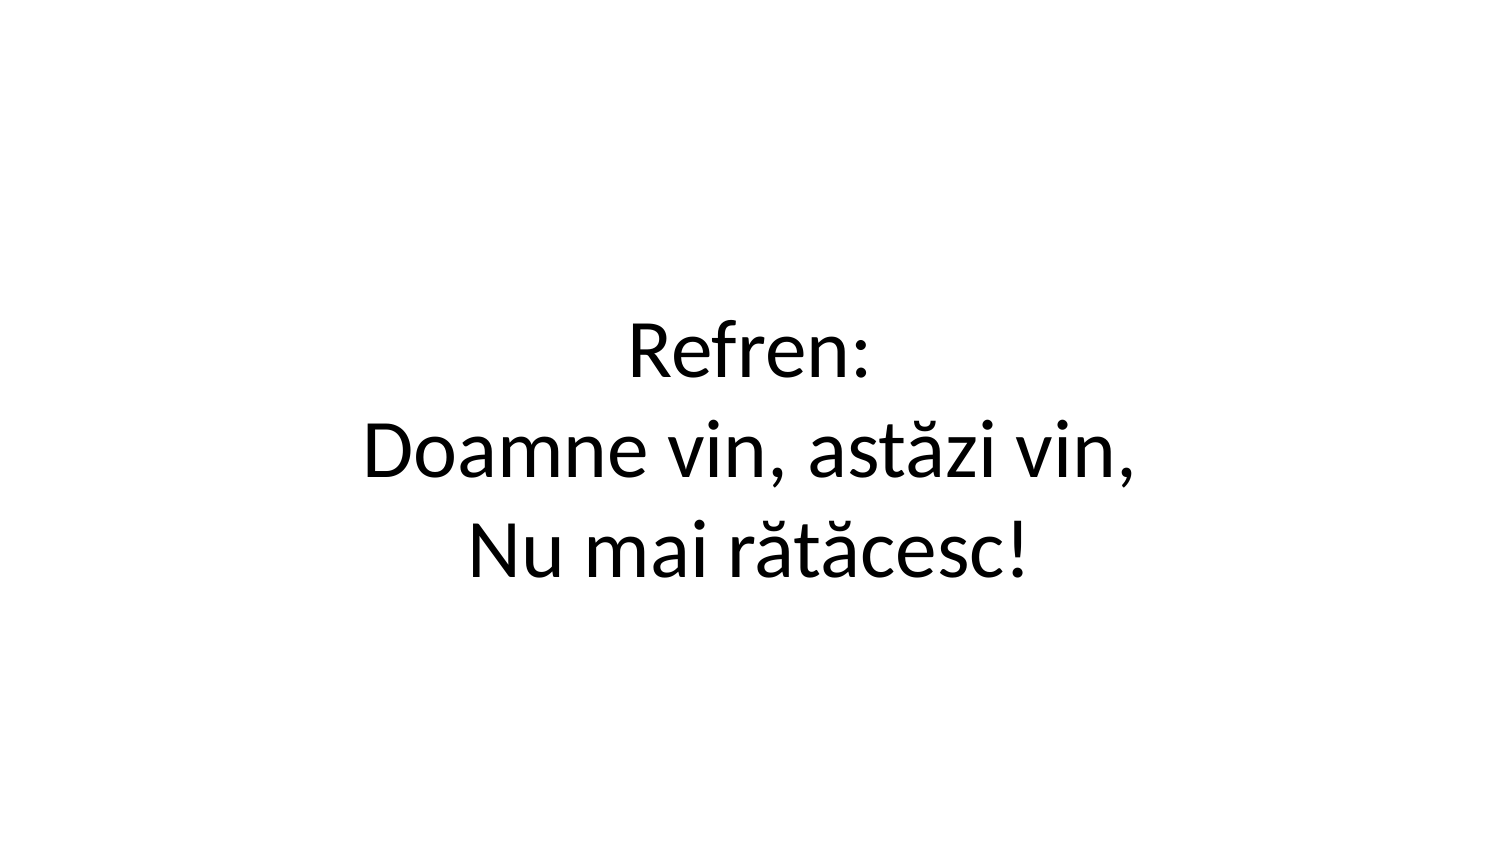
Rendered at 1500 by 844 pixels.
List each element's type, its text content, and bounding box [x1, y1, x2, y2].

text_box Refren: Doamne vin, astăzi vin, Nu mai rătăcesc! [347, 242, 1153, 602]
